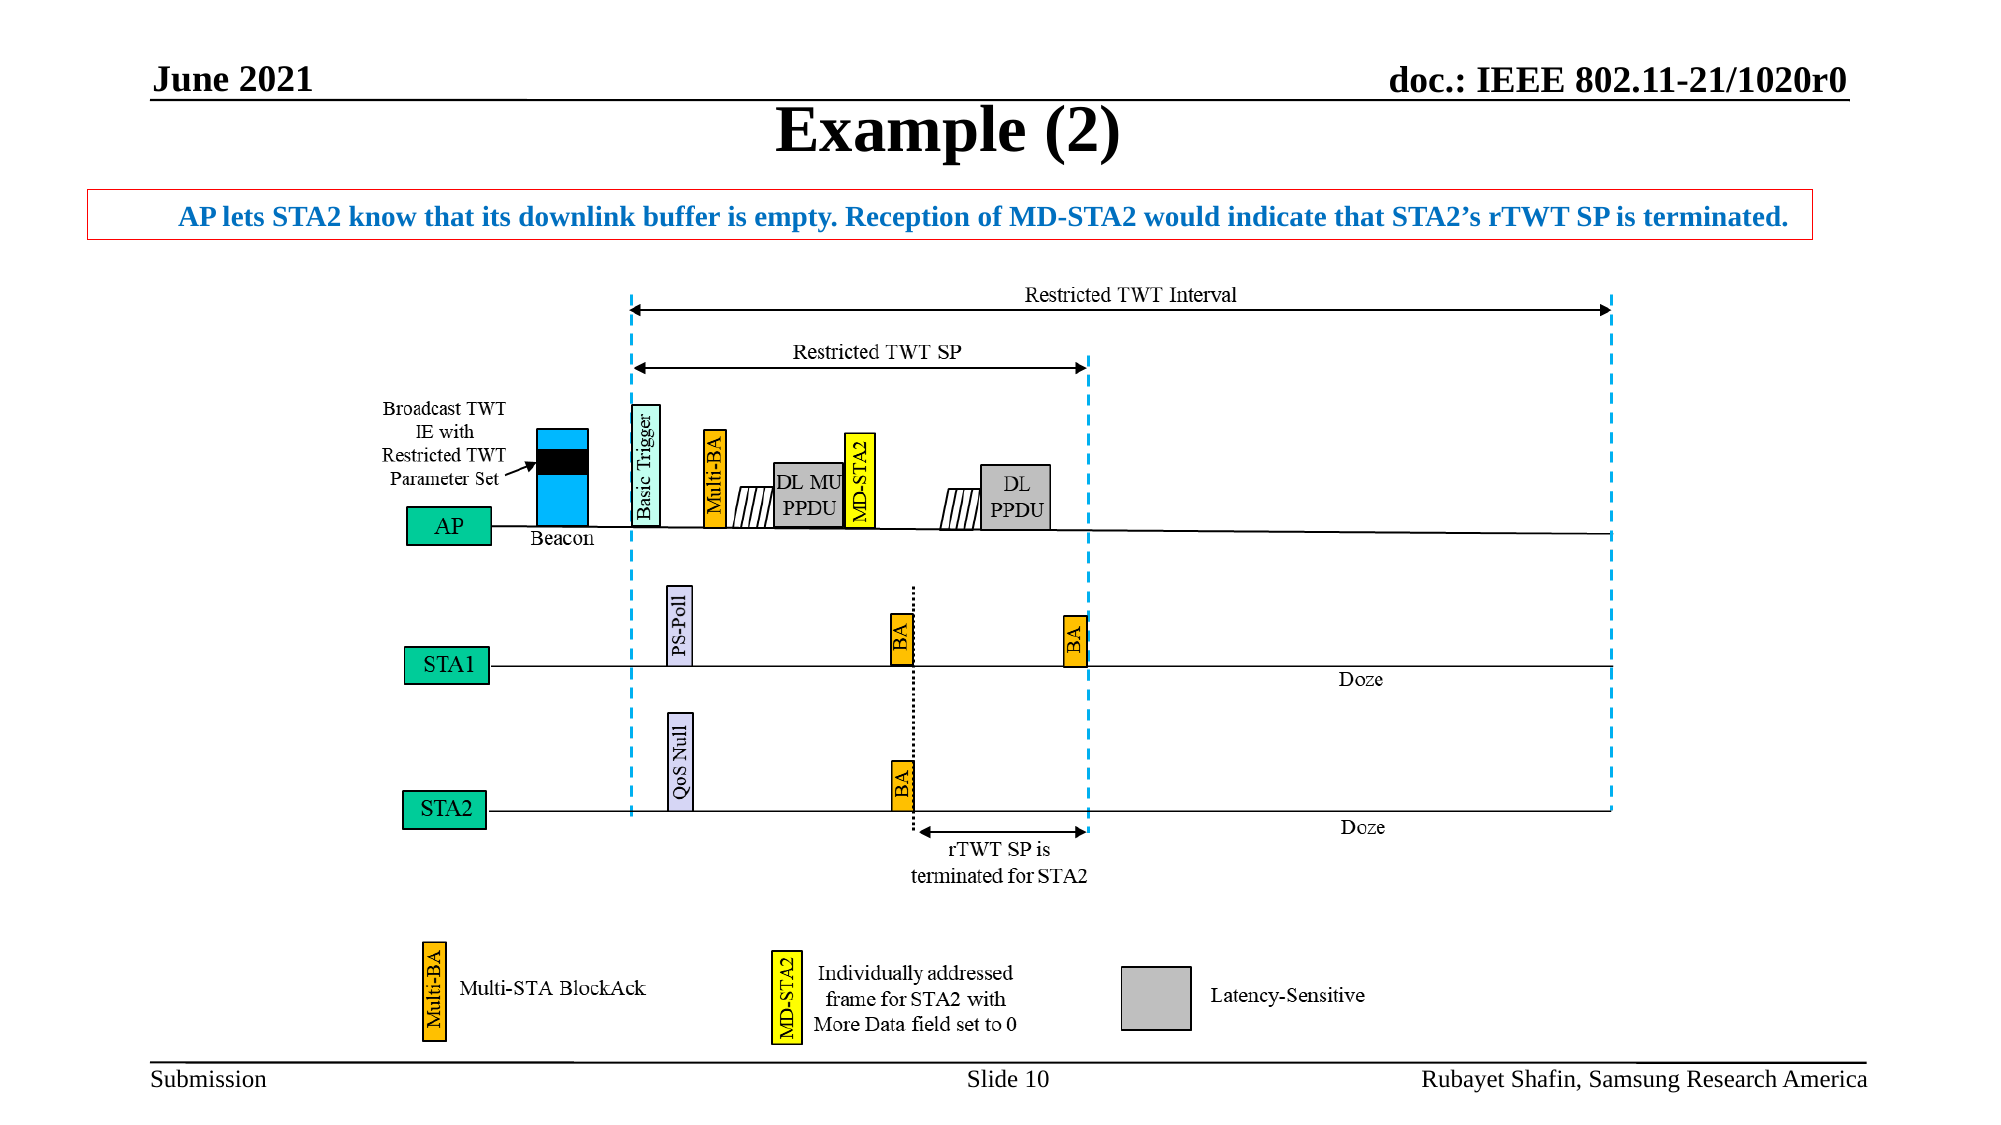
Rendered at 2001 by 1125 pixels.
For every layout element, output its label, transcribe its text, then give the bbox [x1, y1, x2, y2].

text_box AP lets STA2 know that its downlink buffer is empty. Reception of MD-STA2 would indicate that STA2’s rTWT SP is terminated. [87, 189, 1813, 240]
picture [362, 273, 1623, 1058]
slide_number Slide 10 [950, 1066, 1067, 1123]
footer Rubayet Shafin, Samsung Research America [1171, 1061, 1869, 1093]
title Example (2) [98, 37, 1799, 189]
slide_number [152, 54, 563, 100]
